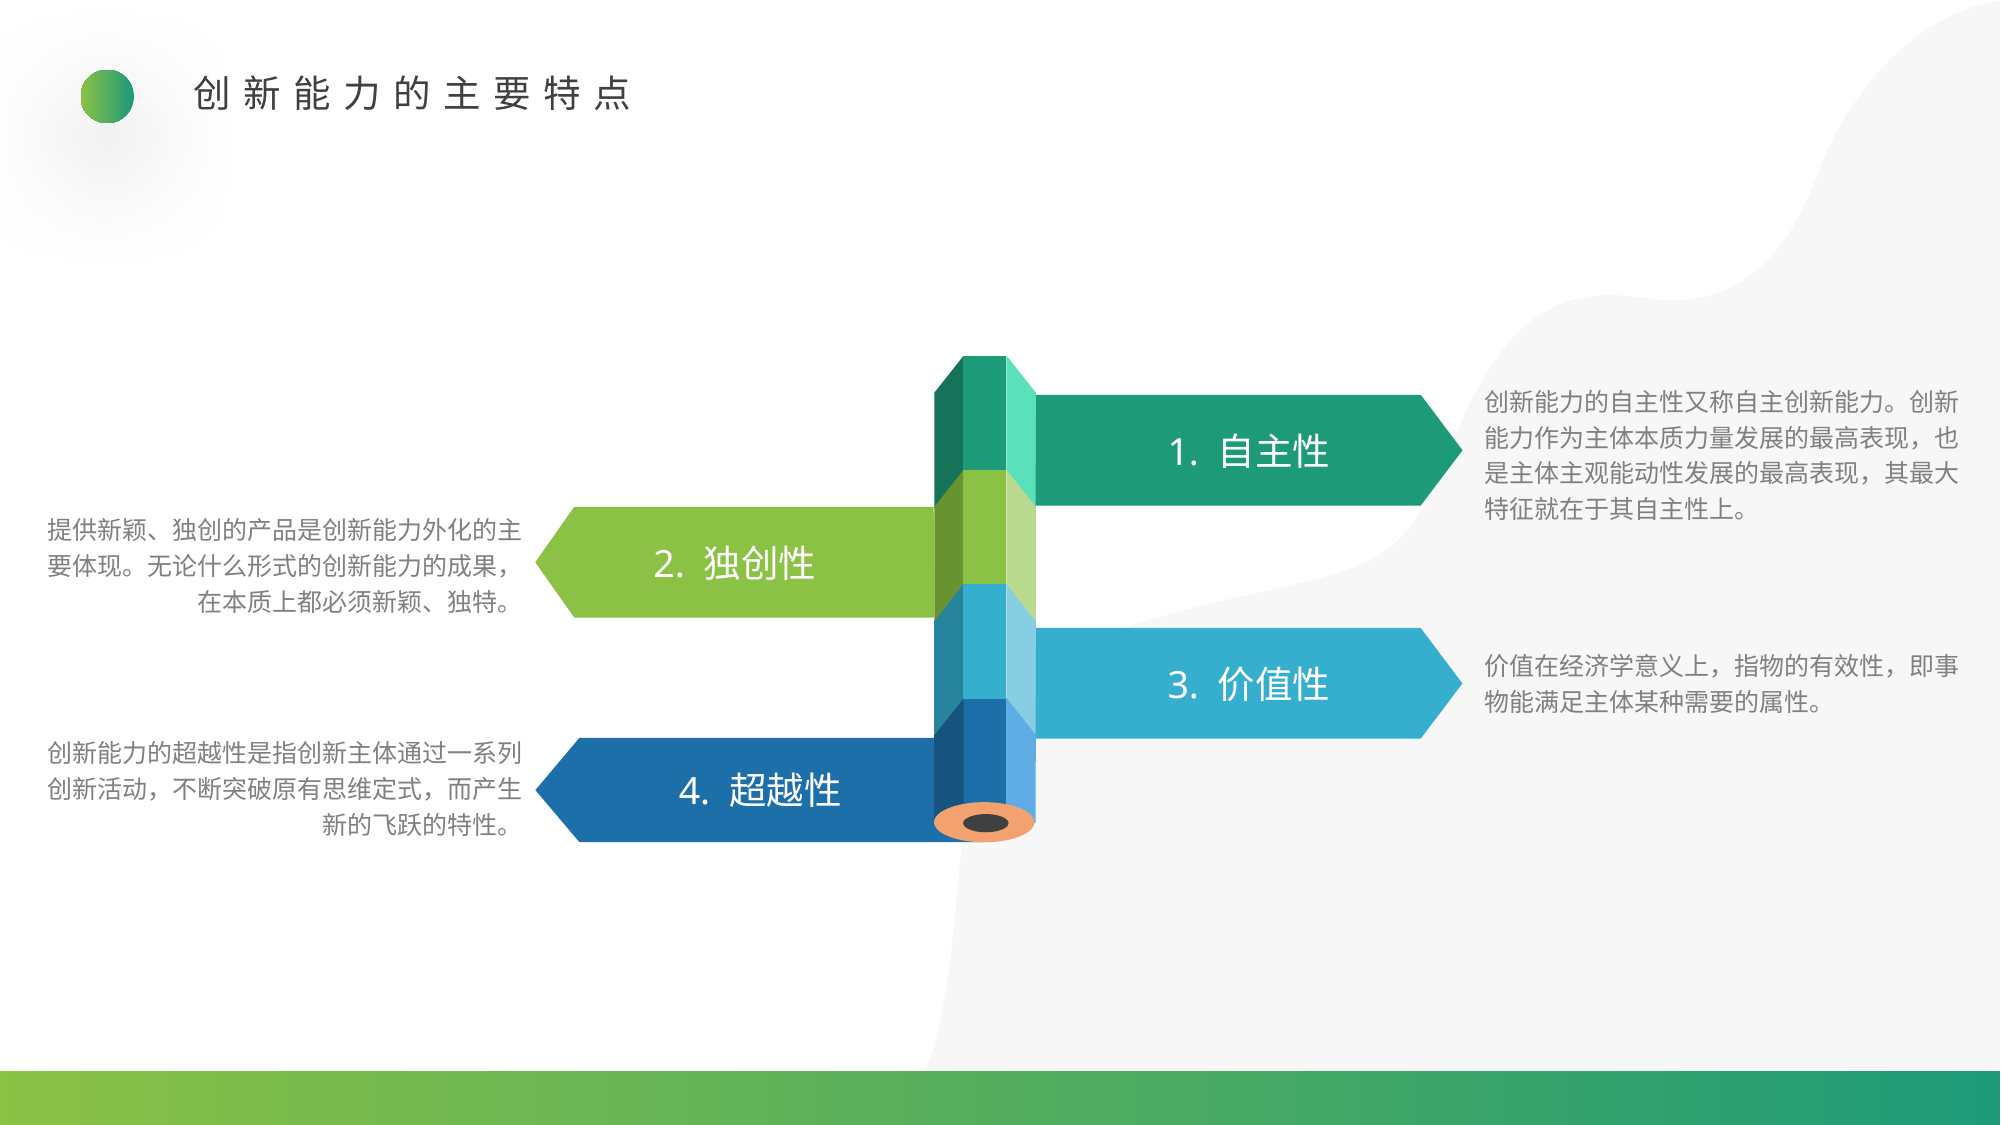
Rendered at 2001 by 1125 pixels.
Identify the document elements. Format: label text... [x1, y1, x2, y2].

text_box [962, 355, 1005, 469]
text_box [1005, 583, 1037, 730]
text_box 提供新颖、独创的产品是创新能力外化的主要体现。无论什么形式的创新能力的成果，在本质上都必须新颖、独特。 [40, 505, 523, 619]
text_box 创新能力的超越性是指创新主体通过一系列创新活动，不断突破原有思维定式，而产生新的飞跃的特性。 [40, 728, 523, 843]
text_box [1005, 696, 1037, 825]
text_box 3. 价值性 [1035, 627, 1463, 739]
text_box 4. 超越性 [535, 737, 933, 843]
text_box [933, 470, 962, 617]
text_box 2. 独创性 [535, 506, 935, 618]
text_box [933, 802, 1035, 843]
text_box 创新能力的主要特点 [178, 62, 749, 123]
text_box [962, 469, 1005, 583]
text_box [963, 698, 1007, 802]
text_box [933, 696, 965, 802]
text_box 1. 自主性 [1035, 394, 1463, 506]
text_box [962, 583, 1005, 698]
text_box 价值在经济学意义上，指物的有效性，即事物能满足主体某种需要的属性。 [1484, 623, 1961, 738]
text_box [1005, 468, 1037, 618]
text_box 创新能力的自主性又称自主创新能力。创新能力作为主体本质力量发展的最高表现，也是主体主观能动性发展的最高表现，其最大特征就在于其自主性上。 [1484, 395, 1961, 509]
text_box [933, 584, 962, 732]
text_box [1005, 354, 1037, 502]
text_box [933, 356, 962, 504]
